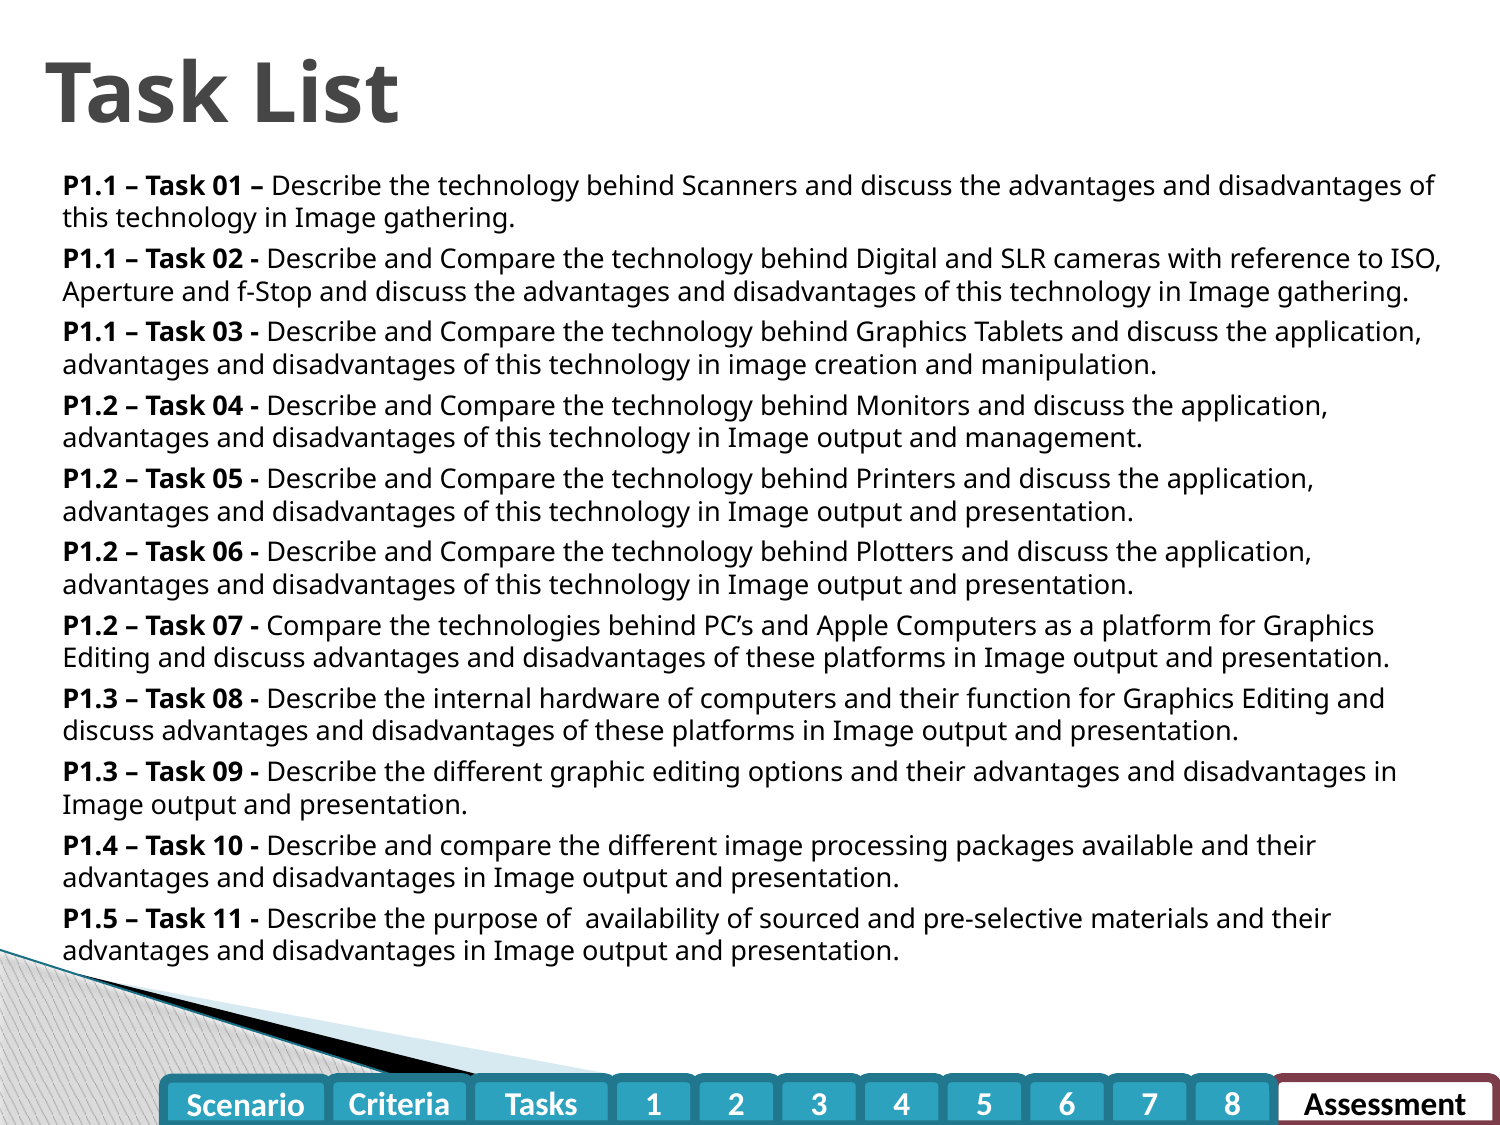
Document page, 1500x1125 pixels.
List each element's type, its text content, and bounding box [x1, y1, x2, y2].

text_box Criteria [324, 1073, 470, 1125]
text_box 2 [690, 1073, 778, 1125]
text_box 4 [855, 1073, 943, 1125]
text_box Scenario [158, 1073, 328, 1125]
list P1.1 – Task 01 – Describe the technology behind Scanners and discuss the advantages and disadvantages of this technology in Image gathering. P1.1 – Task 02 - Describe and Compare the technology behind Digital and SLR cameras with reference to ISO, Aperture and f-Stop and discuss the advantages and disadvantages of this technology in Image gathering. P1.1 – Task 03 - Describe and Compare the technology behind Graphics Tablets and discuss the application, advantages and disadvantages of this technology in image creation and manipulation. P1.2 – Task 04 - Describe and Compare the technology behind Monitors and discuss the application, advantages and disadvantages of this technology in Image output and management. P1.2 – Task 05 - Describe and Compare the technology behind Printers and discuss the application, advantages and disadvantages of this technology in Image output and presentation. P1.2 – Task 06 - Describe and Compare the technology behind Plotters and discuss the application, advantages and disadvantages of this technology in Image output and presentation. P1.2 – Task 07 - Compare the technologies behind PC’s and Apple Computers as a platform for Graphics Editing and discuss advantages and disadvantages of these platforms in Image output and presentation. P1.3 – Task 08 - Describe the internal hardware of computers and their function for Graphics Editing and discuss advantages and disadvantages of these platforms in Image output and presentation. P1.3 – Task 09 - Describe the different graphic editing options and their advantages and disadvantages in Image output and presentation. P1.4 – Task 10 - Describe and compare the different image processing packages available and their advantages and disadvantages in Image output and presentation. P1.5 – Task 11 - Describe the purpose of availability of sourced and pre-selective materials and their advantages and disadvantages in Image output and presentation. [29, 160, 1471, 1047]
text_box Tasks [466, 1073, 612, 1125]
text_box Assessment [1274, 1073, 1500, 1125]
text_box 7 [1103, 1073, 1191, 1125]
title Task List [29, 30, 1447, 147]
text_box 1 [607, 1073, 695, 1125]
text_box 3 [773, 1073, 860, 1125]
text_box 5 [938, 1073, 1026, 1125]
text_box 6 [1021, 1073, 1108, 1125]
text_box 8 [1186, 1073, 1279, 1125]
